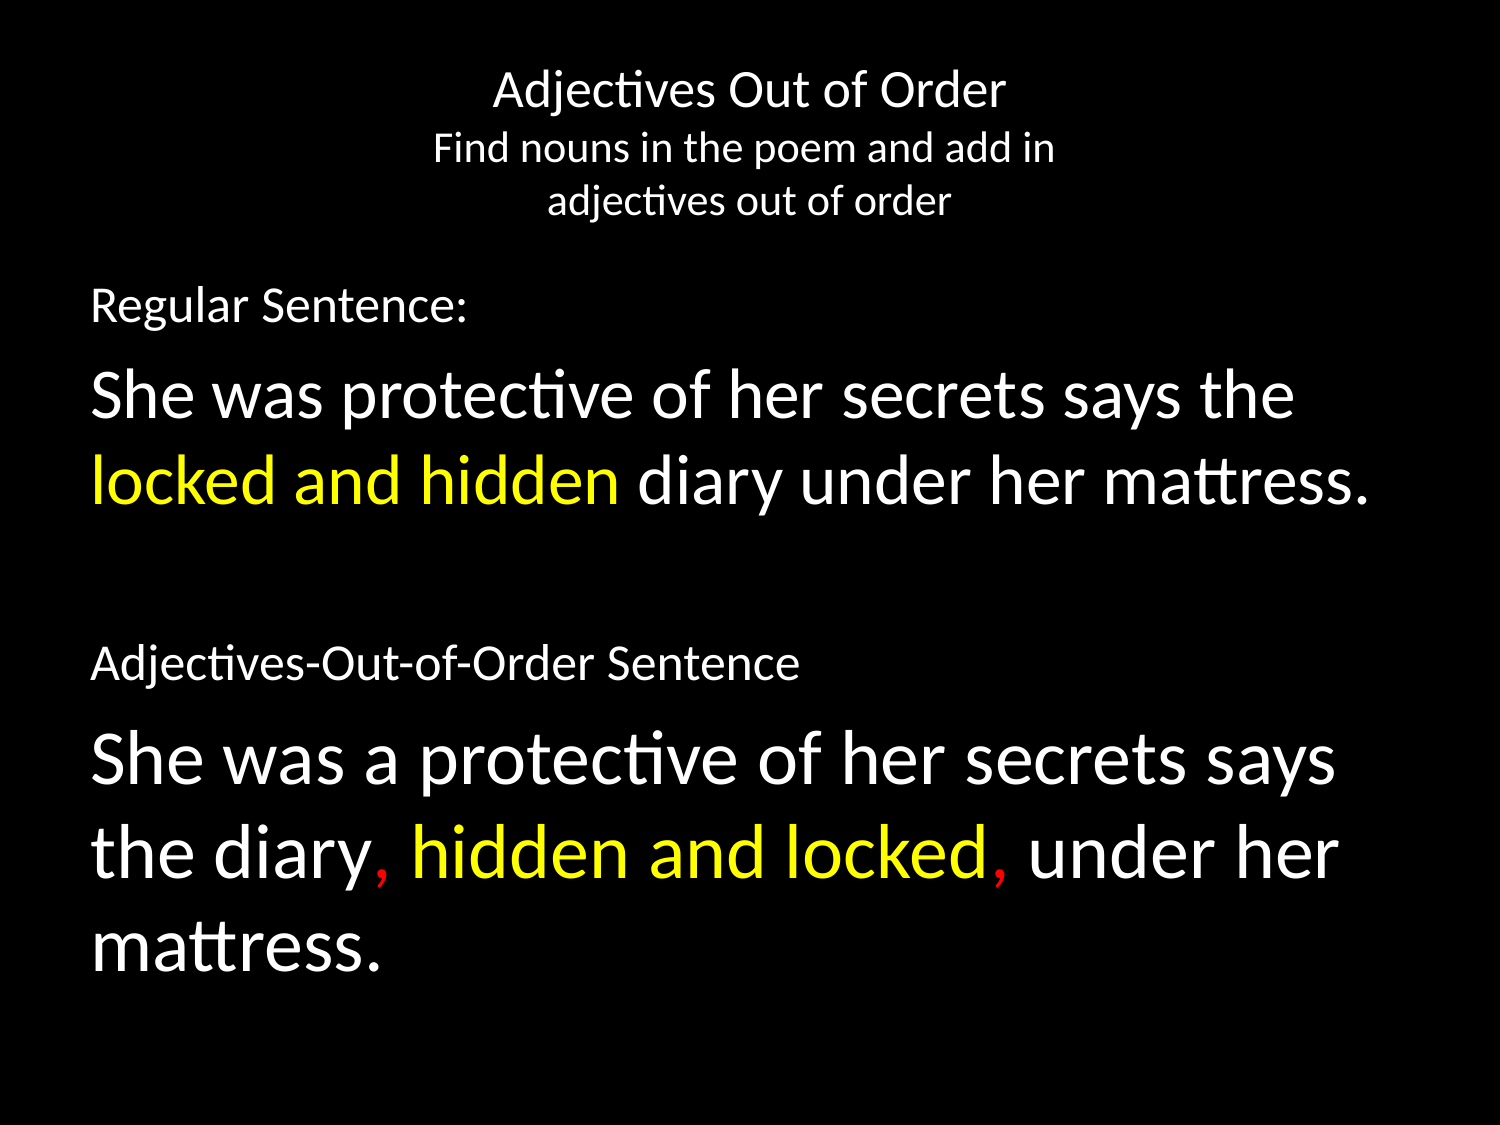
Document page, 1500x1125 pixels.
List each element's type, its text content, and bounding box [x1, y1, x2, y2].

list Regular Sentence: She was protective of her secrets says the locked and hidden diary under her mattress. Adjectives-Out-of-Order Sentence She was a protective of her secrets says the diary, hidden and locked, under her mattress. [75, 262, 1425, 1005]
title Adjectives Out of Order Find nouns in the poem and add in adjectives out of order [75, 45, 1425, 233]
